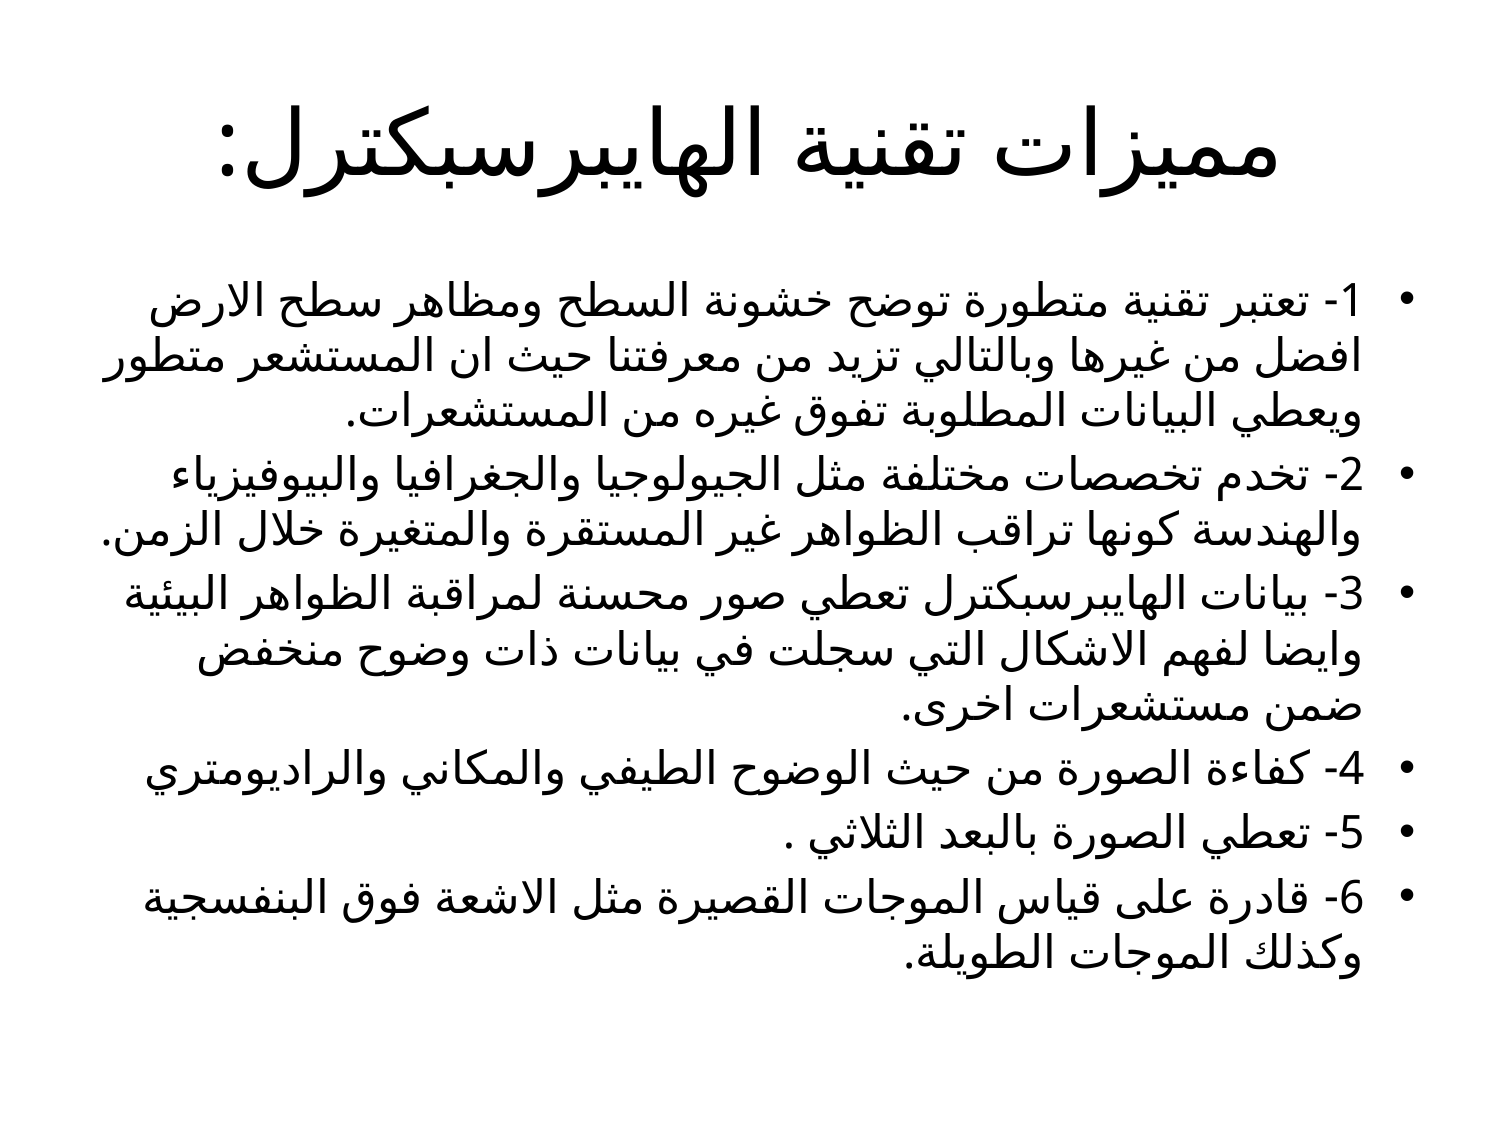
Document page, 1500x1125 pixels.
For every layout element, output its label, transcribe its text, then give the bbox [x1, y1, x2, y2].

title مميزات تقنية الهايبرسبكترل: [75, 45, 1425, 233]
list 1- تعتبر تقنية متطورة توضح خشونة السطح ومظاهر سطح الارض افضل من غيرها وبالتالي تزيد من معرفتنا حيث ان المستشعر متطور ويعطي البيانات المطلوبة تفوق غيره من المستشعرات. 2- تخدم تخصصات مختلفة مثل الجيولوجيا والجغرافيا والبيوفيزياء والهندسة كونها تراقب الظواهر غير المستقرة والمتغيرة خلال الزمن. 3- بيانات الهايبرسبكترل تعطي صور محسنة لمراقبة الظواهر البيئية وايضا لفهم الاشكال التي سجلت في بيانات ذات وضوح منخفض ضمن مستشعرات اخرى. 4- كفاءة الصورة من حيث الوضوح الطيفي والمكاني والراديومتري 5- تعطي الصورة بالبعد الثلاثي . 6- قادرة على قياس الموجات القصيرة مثل الاشعة فوق البنفسجية وكذلك الموجات الطويلة. [75, 262, 1425, 1005]
